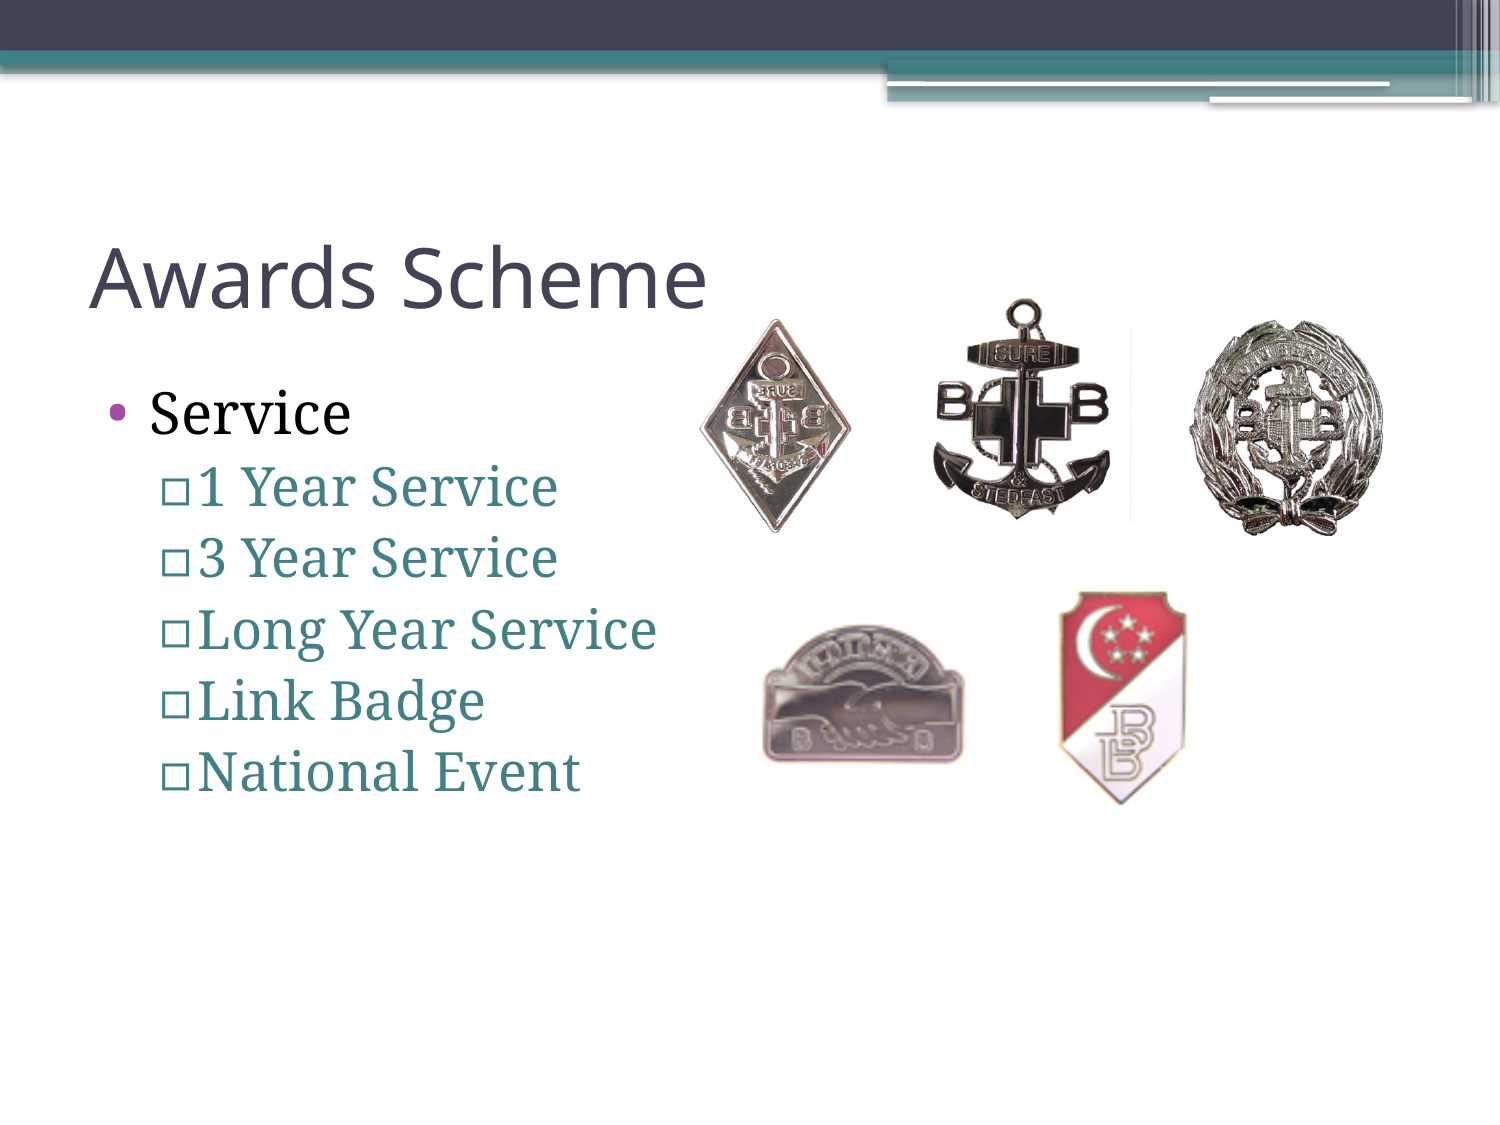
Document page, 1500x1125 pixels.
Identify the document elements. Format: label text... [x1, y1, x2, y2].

picture [1033, 585, 1210, 811]
title Awards Scheme [75, 187, 1425, 363]
picture [690, 314, 860, 540]
picture [1151, 278, 1430, 579]
list Service 1 Year Service 3 Year Service Long Year Service Link Badge National Event [75, 368, 1425, 1079]
picture [915, 278, 1131, 528]
picture [761, 621, 971, 776]
